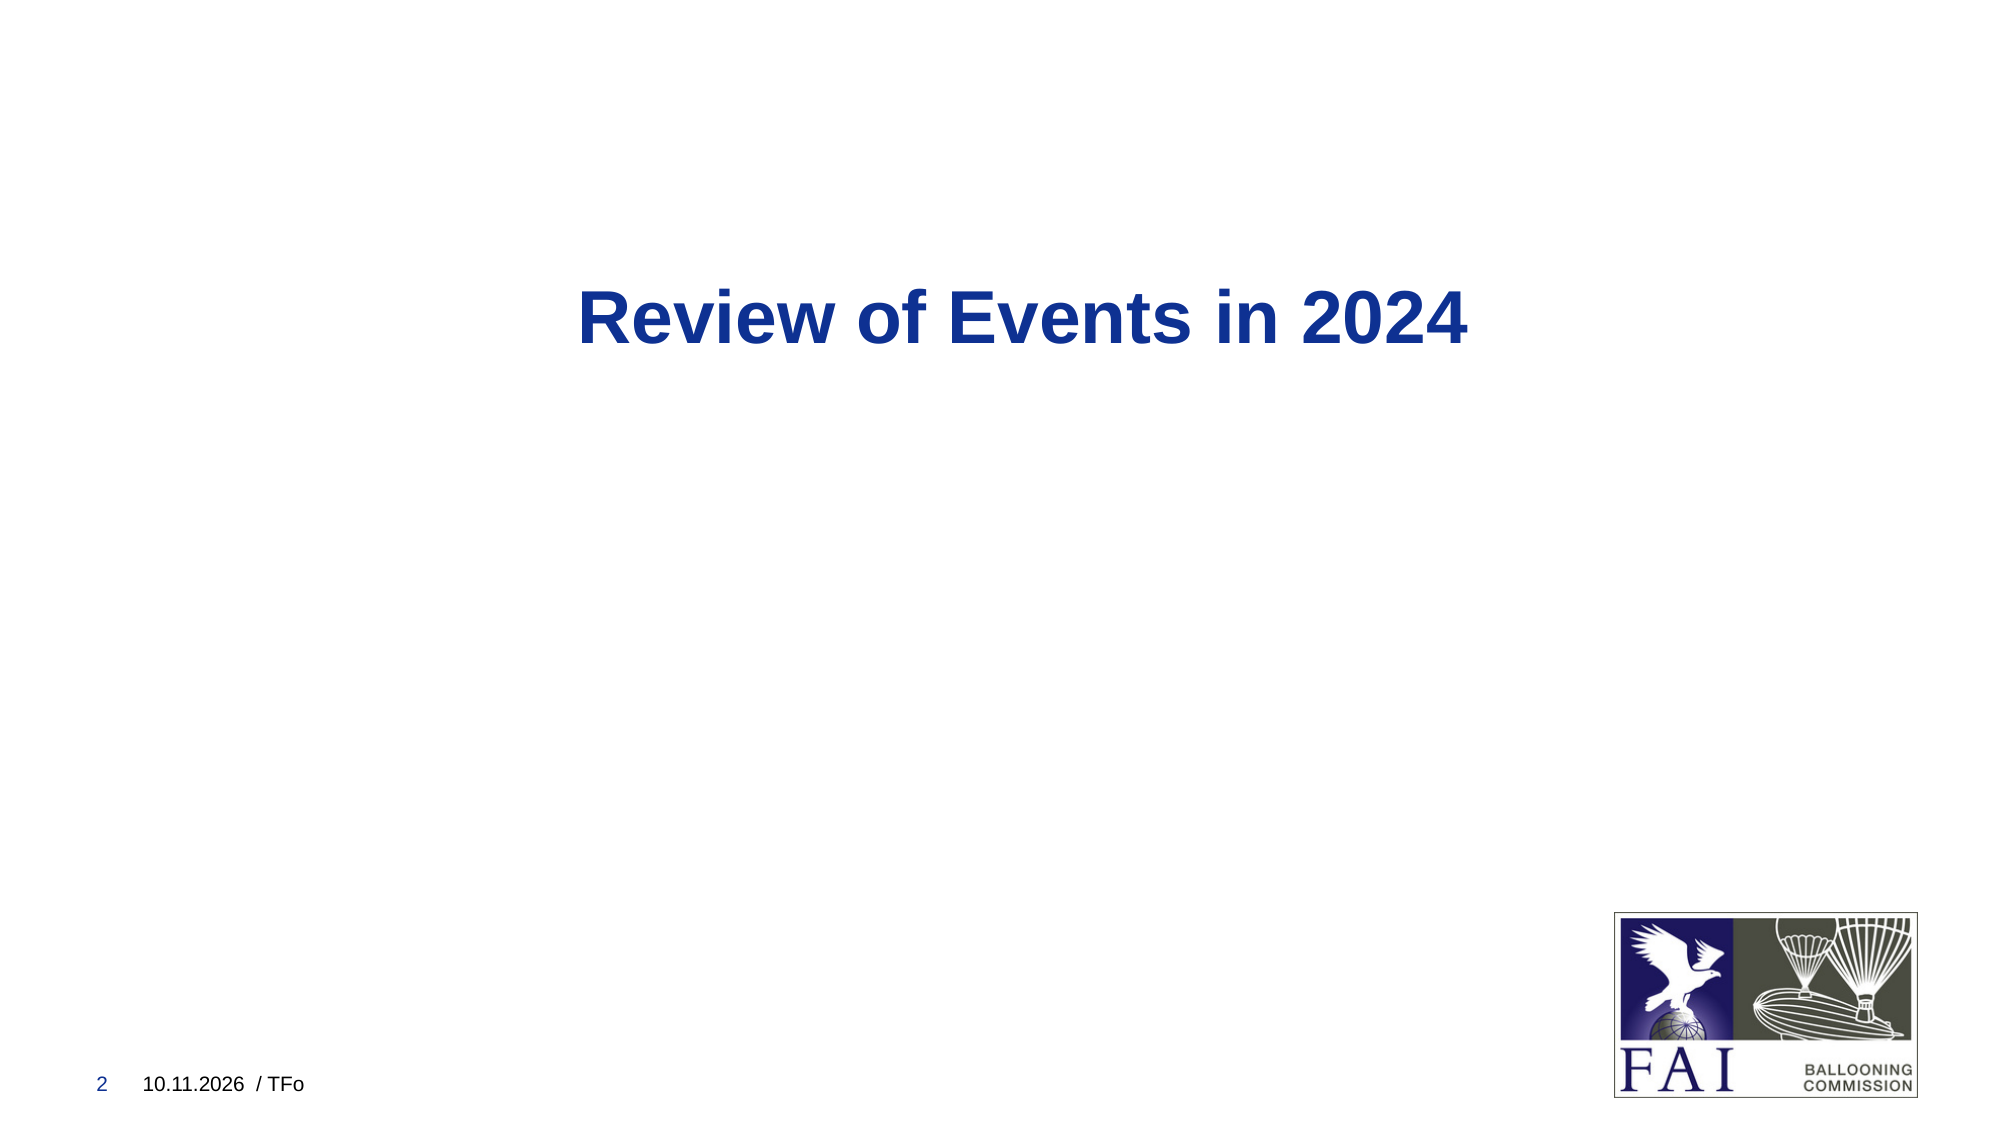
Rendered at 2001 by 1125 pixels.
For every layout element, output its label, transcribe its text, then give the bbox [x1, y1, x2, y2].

picture [1614, 912, 1918, 1098]
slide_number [143, 1070, 256, 1125]
footer / TFo [256, 1070, 407, 1125]
title Review of Events in 2024 [119, 273, 1927, 360]
slide_number 2 [96, 1070, 143, 1125]
